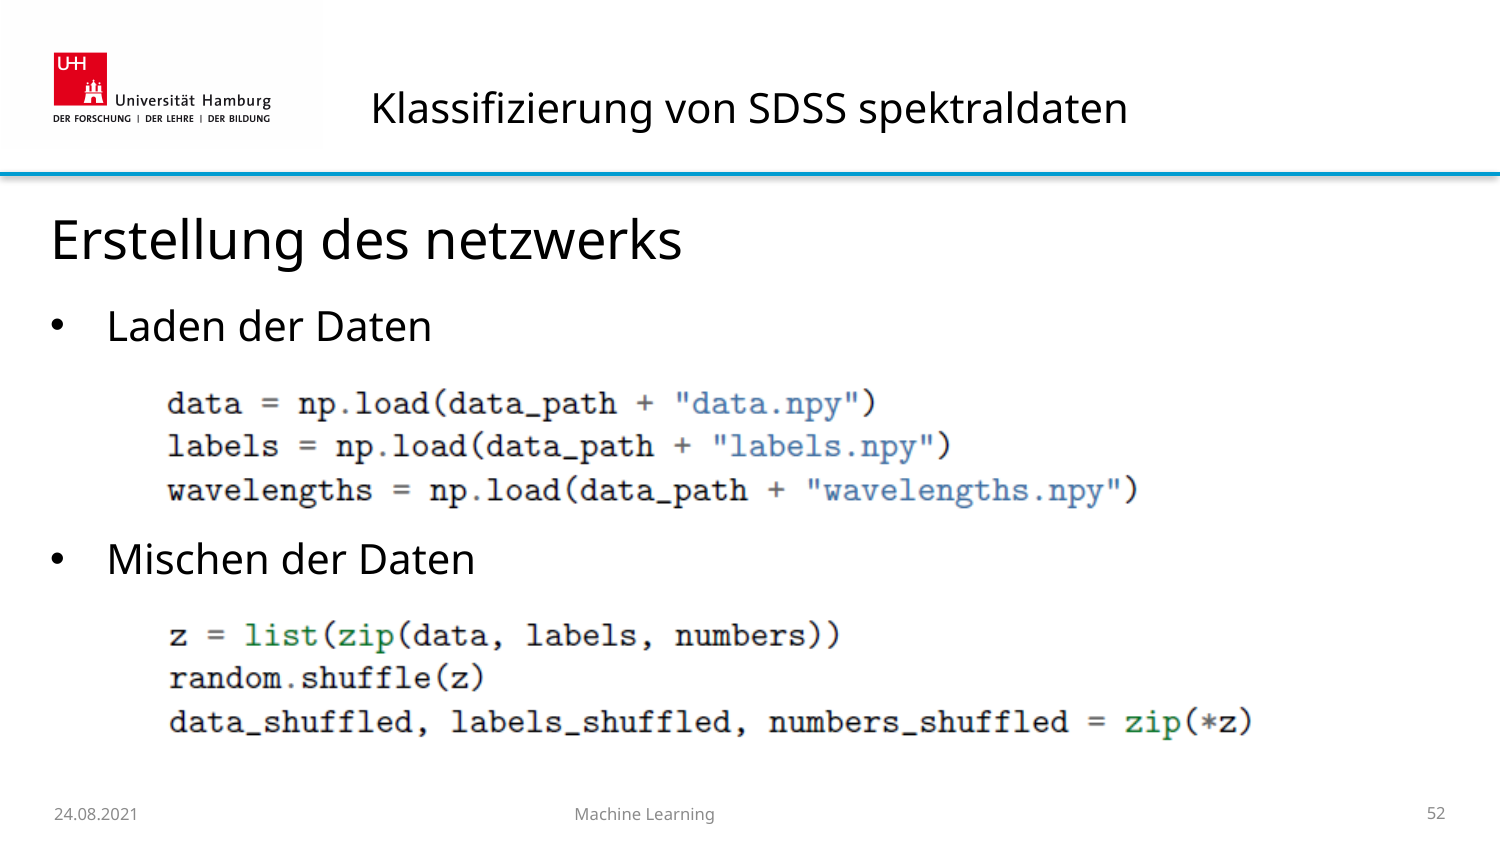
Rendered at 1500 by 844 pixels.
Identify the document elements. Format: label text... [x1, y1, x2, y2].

list Erstellung des netzwerks [35, 197, 1406, 281]
picture [1, 0, 323, 149]
footer Machine Learning [273, 788, 1016, 833]
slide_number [54, 788, 210, 833]
list Laden der Daten Mischen der Daten [35, 291, 720, 765]
picture [157, 616, 1271, 746]
title Klassifizierung von SDSS spektraldaten [275, 91, 1225, 122]
slide_number 52 [1361, 788, 1446, 833]
picture [159, 384, 1152, 529]
